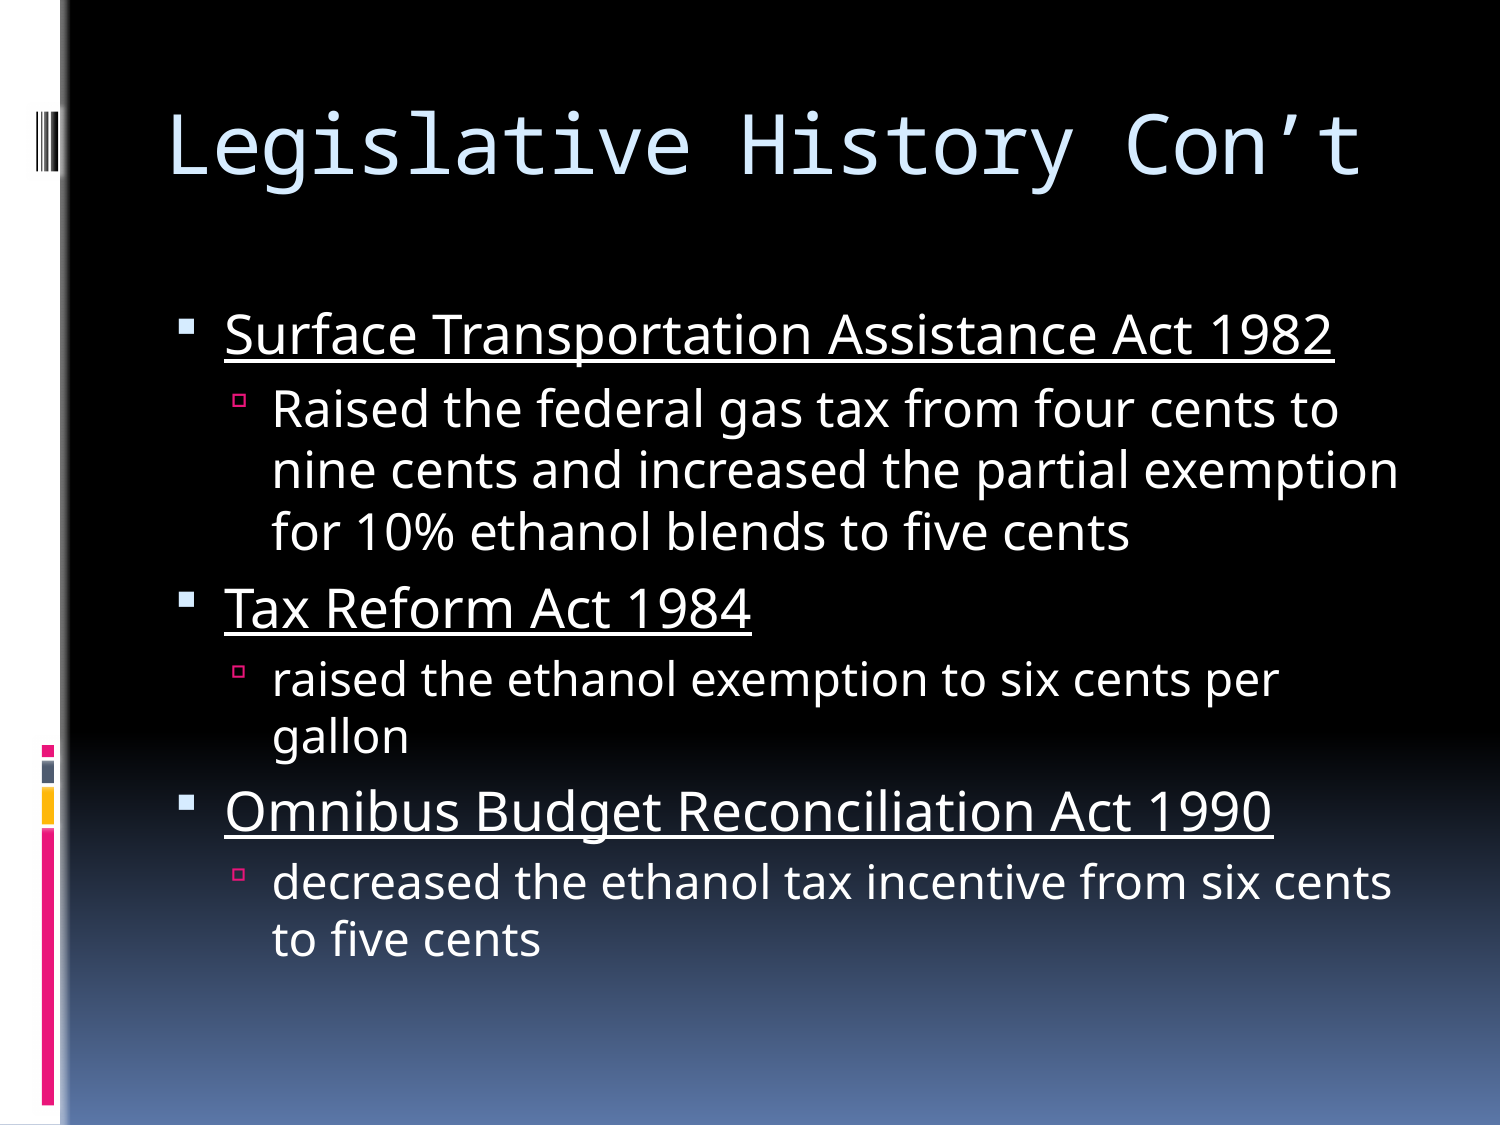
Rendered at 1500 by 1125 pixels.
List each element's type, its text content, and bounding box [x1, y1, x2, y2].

title Legislative History Con’t [150, 83, 1425, 234]
list Surface Transportation Assistance Act 1982 Raised the federal gas tax from four cents to nine cents and increased the partial exemption for 10% ethanol blends to five cents Tax Reform Act 1984 raised the ethanol exemption to six cents per gallon Omnibus Budget Reconciliation Act 1990 decreased the ethanol tax incentive from six cents to five cents [150, 292, 1425, 1043]
